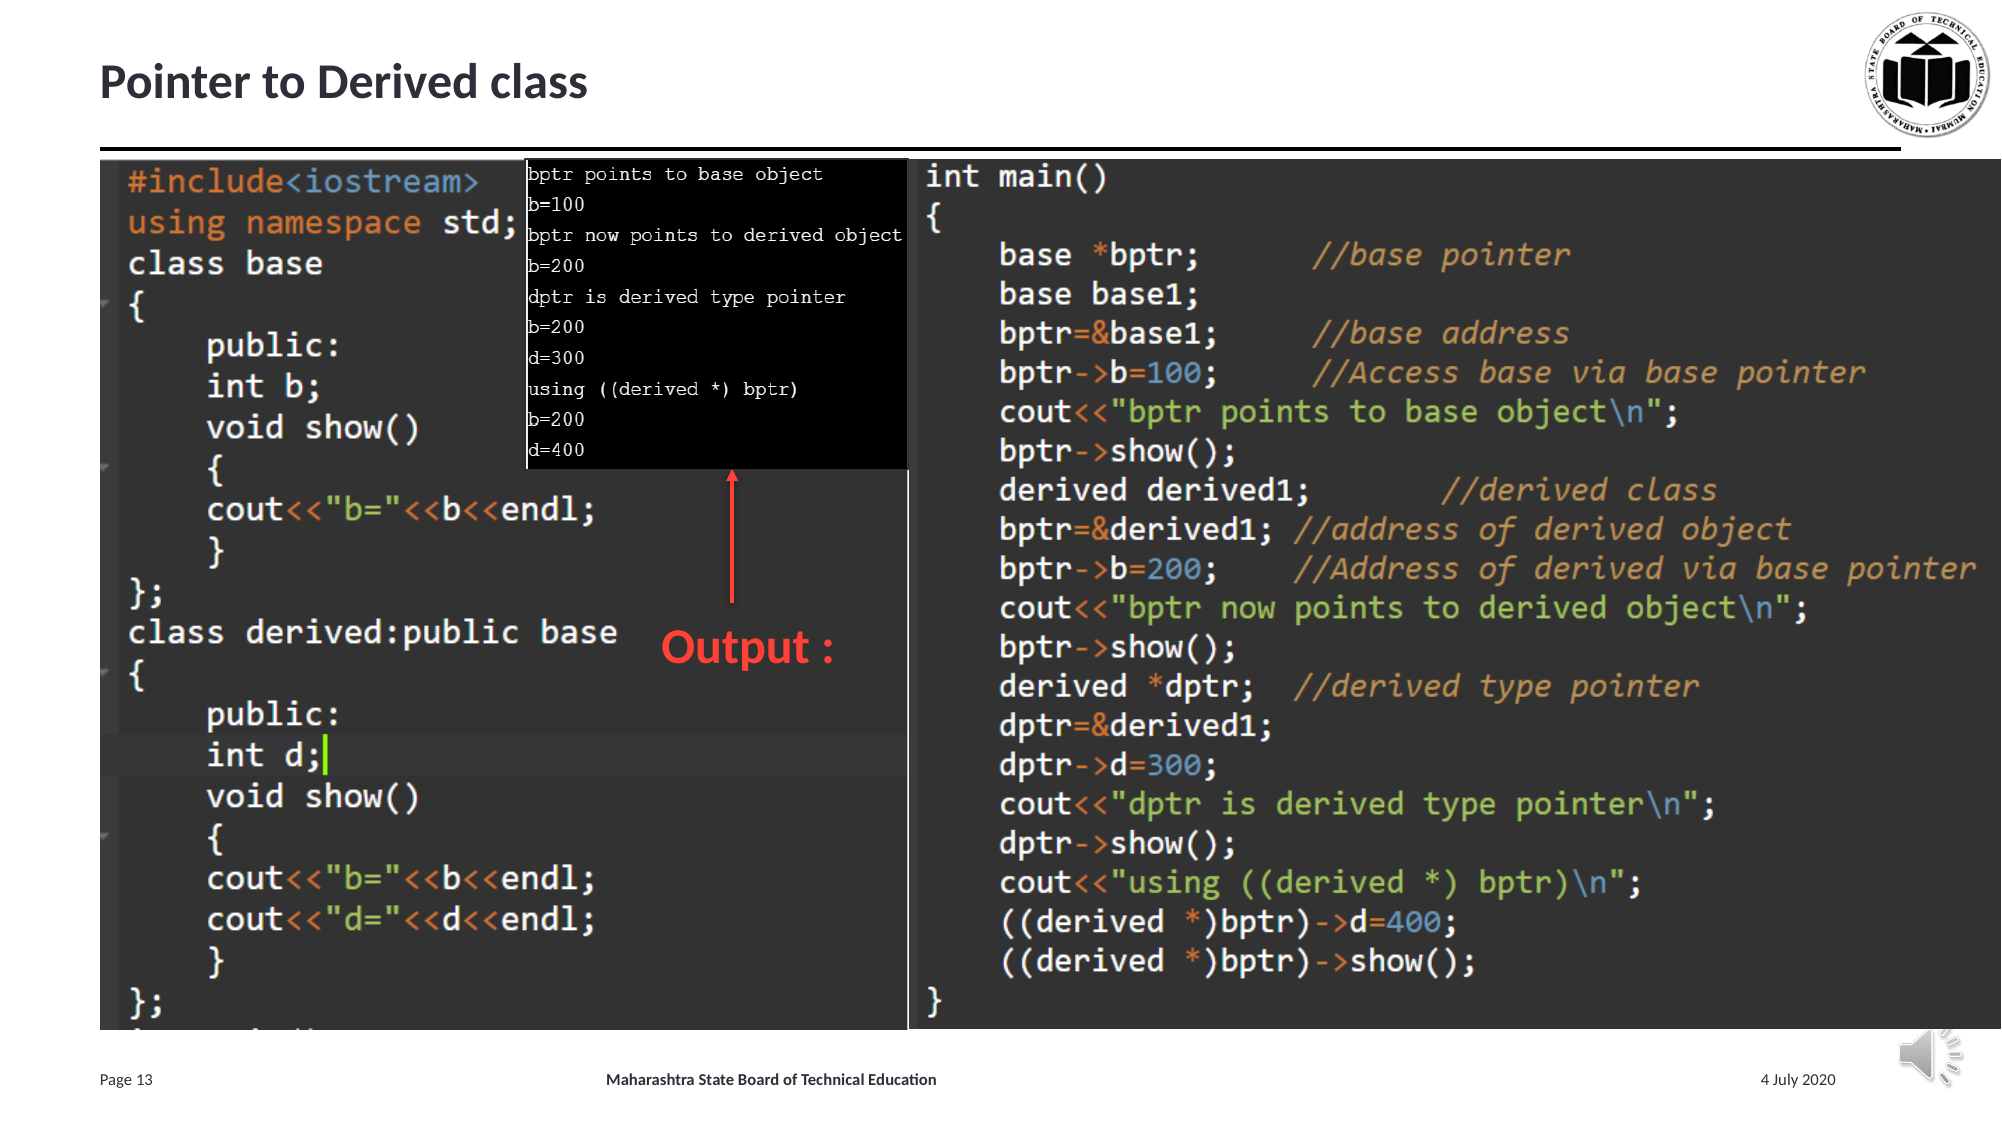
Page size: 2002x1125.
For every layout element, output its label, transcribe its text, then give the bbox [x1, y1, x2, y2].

picture [1852, 0, 2001, 149]
title Pointer to Derived class [100, 48, 1901, 146]
picture [99, 159, 2001, 1090]
